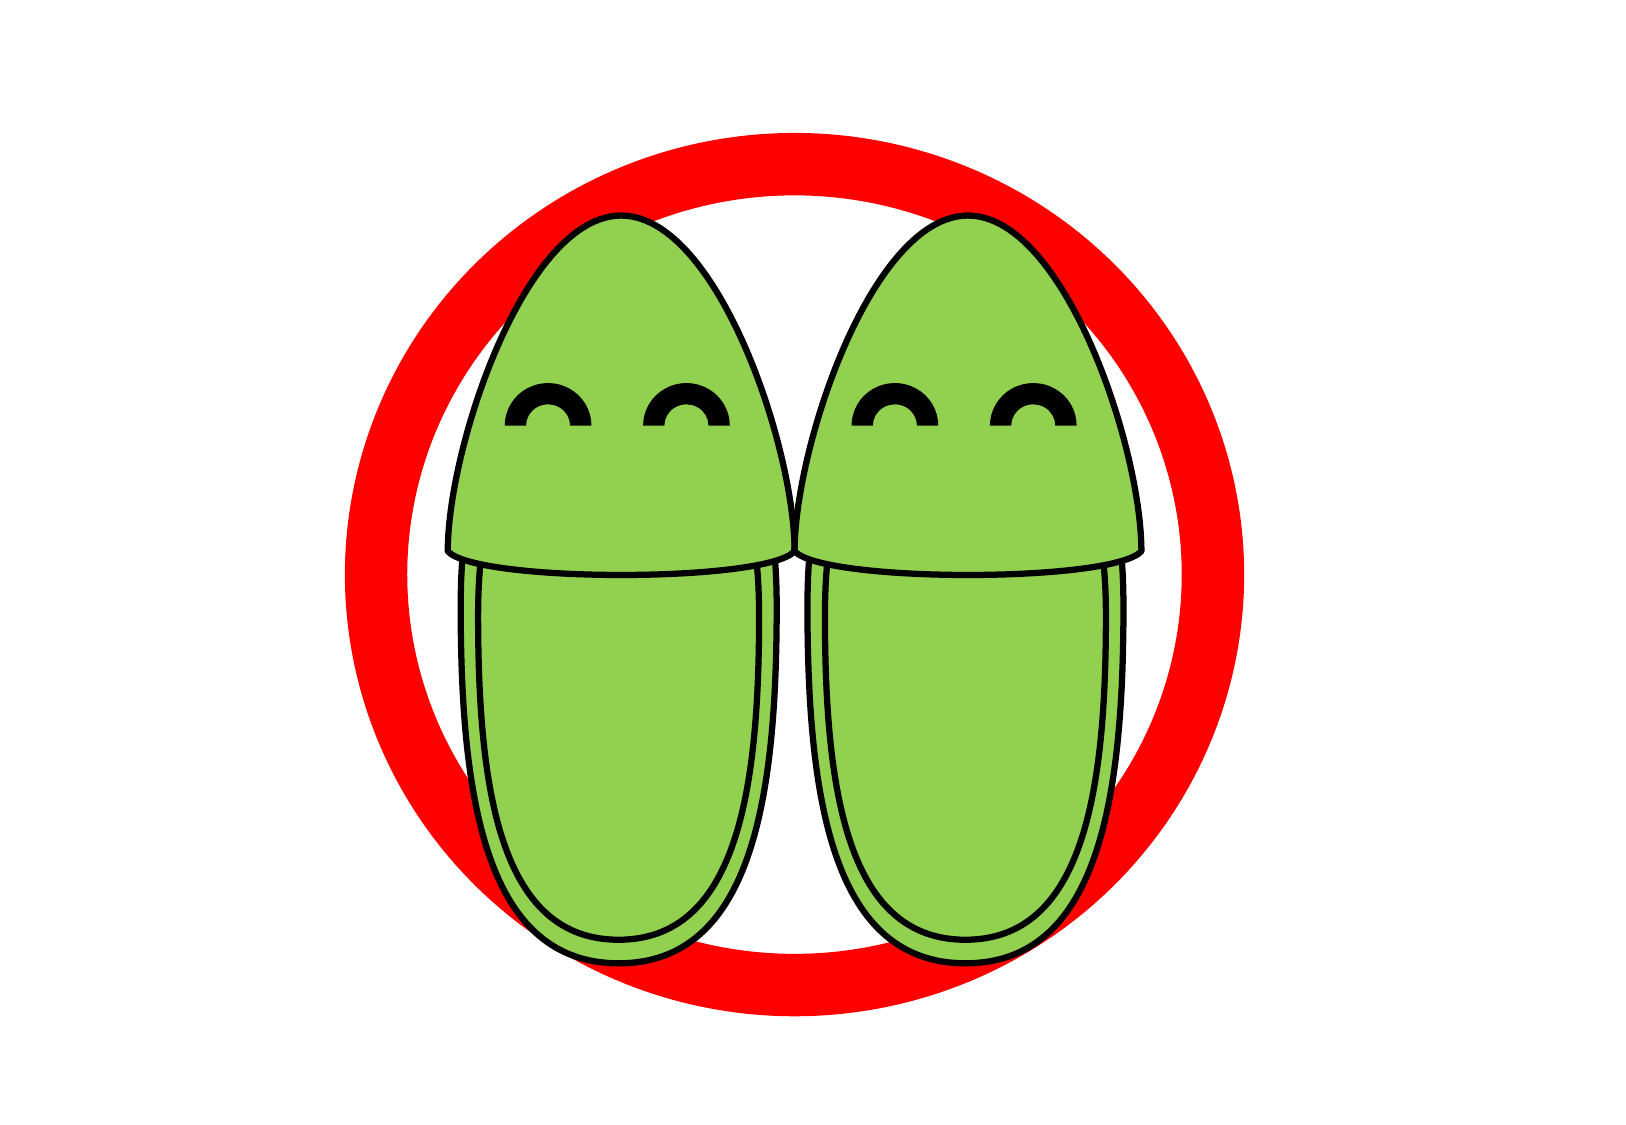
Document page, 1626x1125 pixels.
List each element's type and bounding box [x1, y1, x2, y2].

text_box [344, 132, 1245, 1017]
